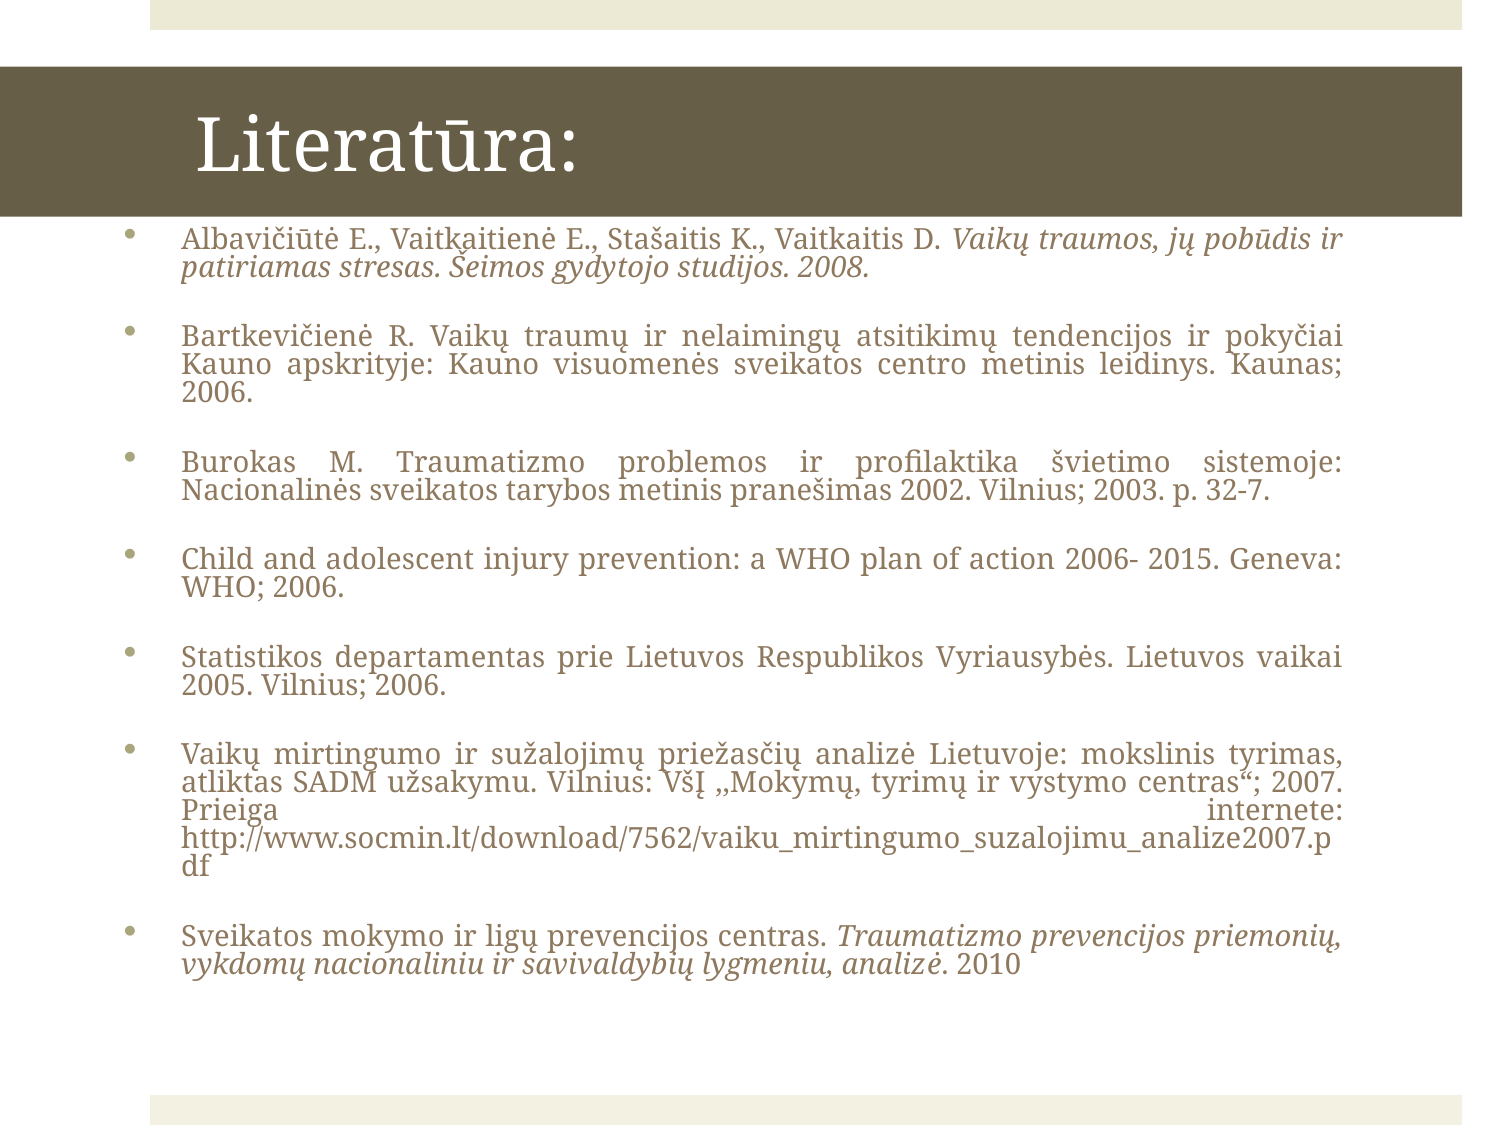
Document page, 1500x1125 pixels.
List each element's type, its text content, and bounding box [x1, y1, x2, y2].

list Albavičiūtė E., Vaitkaitienė E., Stašaitis K., Vaitkaitis D. Vaikų traumos, jų pobūdis ir patiriamas stresas. Šeimos gydytojo studijos. 2008. Bartkevičienė R. Vaikų traumų ir nelaimingų atsitikimų tendencijos ir pokyčiai Kauno apskrityje: Kauno visuomenės sveikatos centro metinis leidinys. Kaunas; 2006. Burokas M. Traumatizmo problemos ir profilaktika švietimo sistemoje: Nacionalinės sveikatos tarybos metinis pranešimas 2002. Vilnius; 2003. p. 32-7. Child and adolescent injury prevention: a WHO plan of action 2006- 2015. Geneva: WHO; 2006. Statistikos departamentas prie Lietuvos Respublikos Vyriausybės. Lietuvos vaikai 2005. Vilnius; 2006. Vaikų mirtingumo ir sužalojimų priežasčių analizė Lietuvoje: mokslinis tyrimas, atliktas SADM užsakymu. Vilnius: VšĮ ,,Mokymų, tyrimų ir vystymo centras“; 2007. Prieiga internete: http://www.socmin.lt/download/7562/vaiku_mirtingumo_suzalojimu_analize2007.pdf Sveikatos mokymo ir ligų prevencijos centras. Traumatizmo prevencijos priemonių, vykdomų nacionaliniu ir savivaldybių lygmeniu, analizė. 2010 [109, 219, 1359, 1090]
title Literatūra: [0, 66, 1463, 217]
